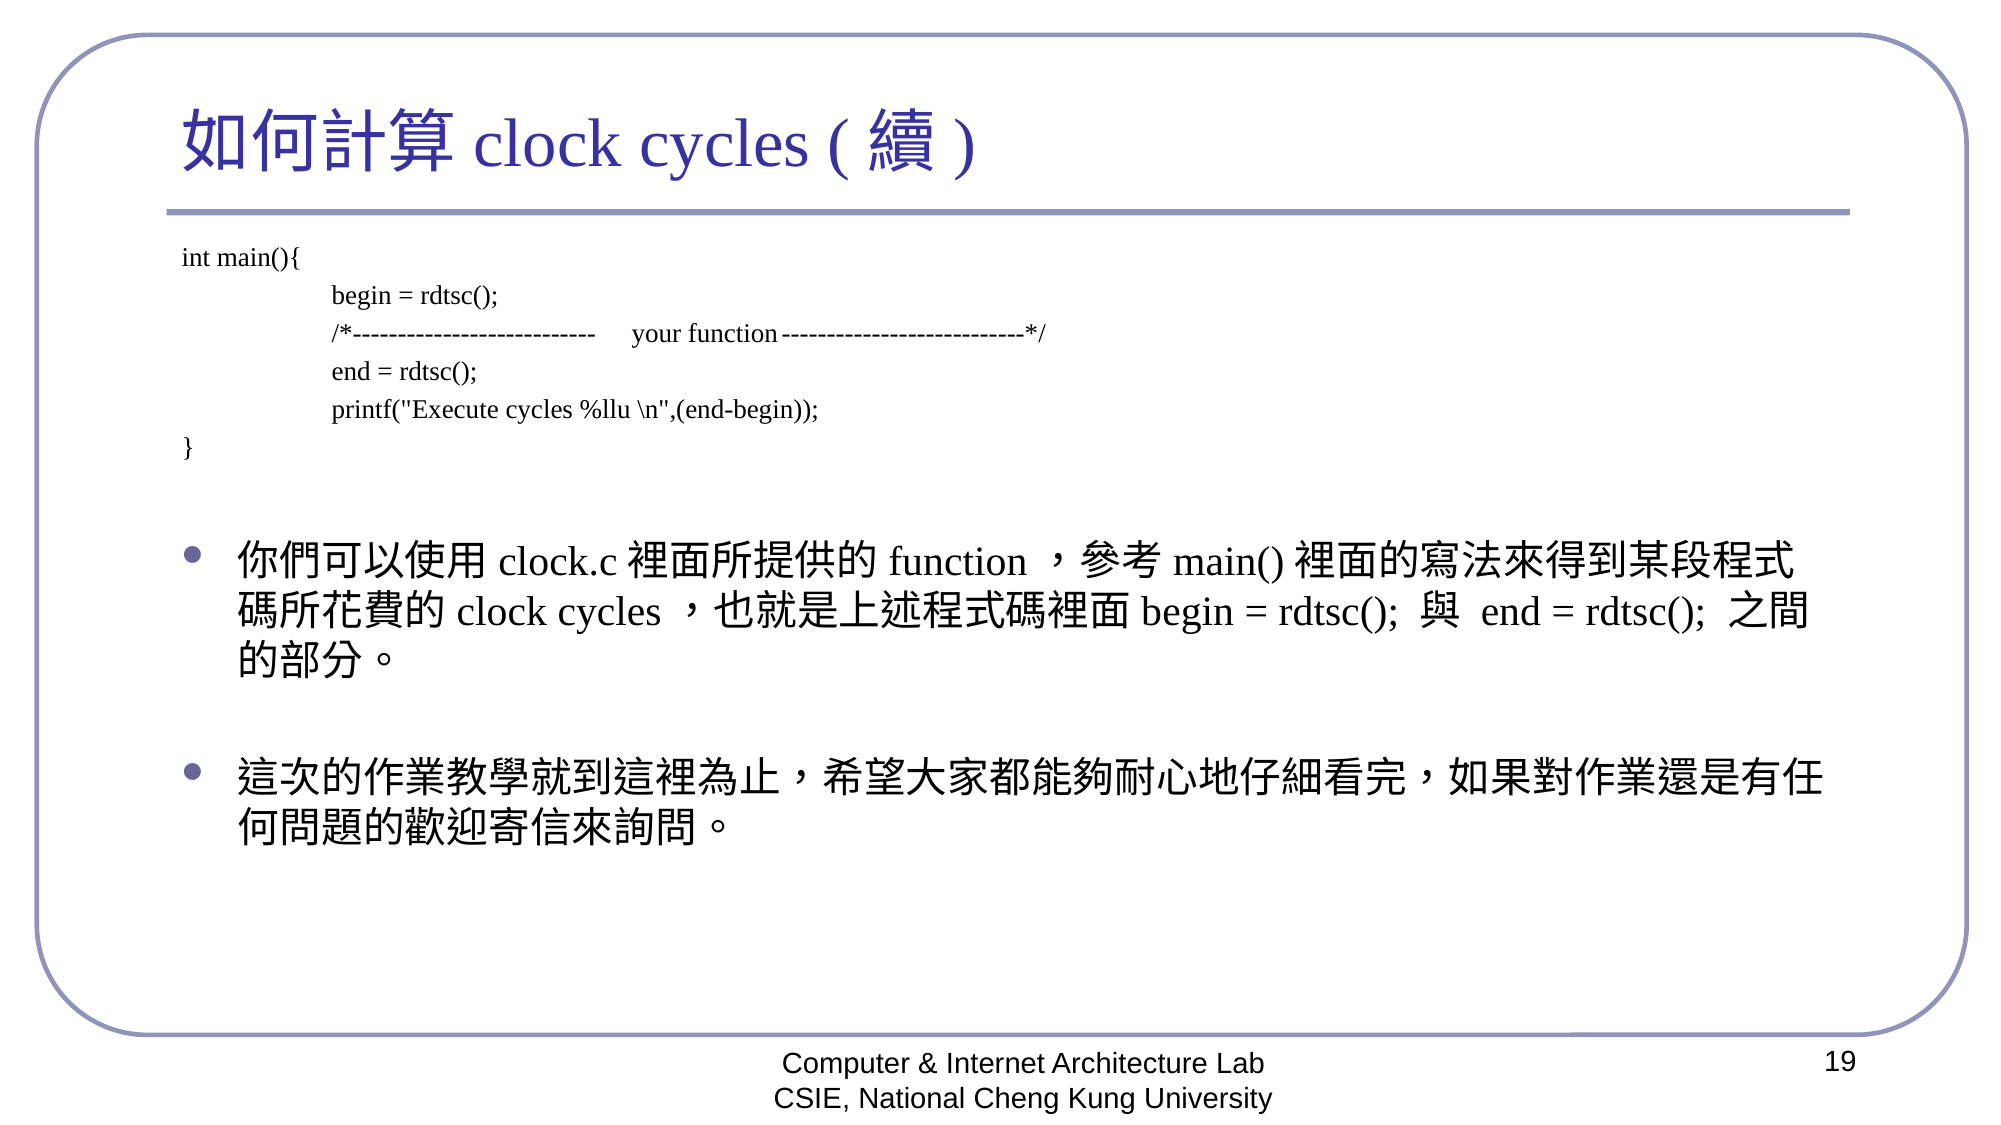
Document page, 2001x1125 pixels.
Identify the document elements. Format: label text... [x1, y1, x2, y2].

footer Computer & Internet Architecture Lab CSIE, National Cheng Kung University [590, 1036, 1458, 1112]
title 如何計算clock cycles (續) [166, 89, 1851, 188]
list int main(){ begin = rdtsc(); /*--------------------------- your function ---------------------------*/ end = rdtsc(); printf("Execute cycles %llu \n",(end-begin)); } 你們可以使用clock.c裡面所提供的function，參考main()裡面的寫法來得到某段程式碼所花費的clock cycles，也就是上述程式碼裡面begin = rdtsc(); 與 end = rdtsc(); 之間的部分。 這次的作業教學就到這裡為止，希望大家都能夠耐心地仔細看完，如果對作業還是有任何問題的歡迎寄信來詢問。 [166, 231, 1851, 976]
slide_number 19 [1731, 1034, 1949, 1111]
